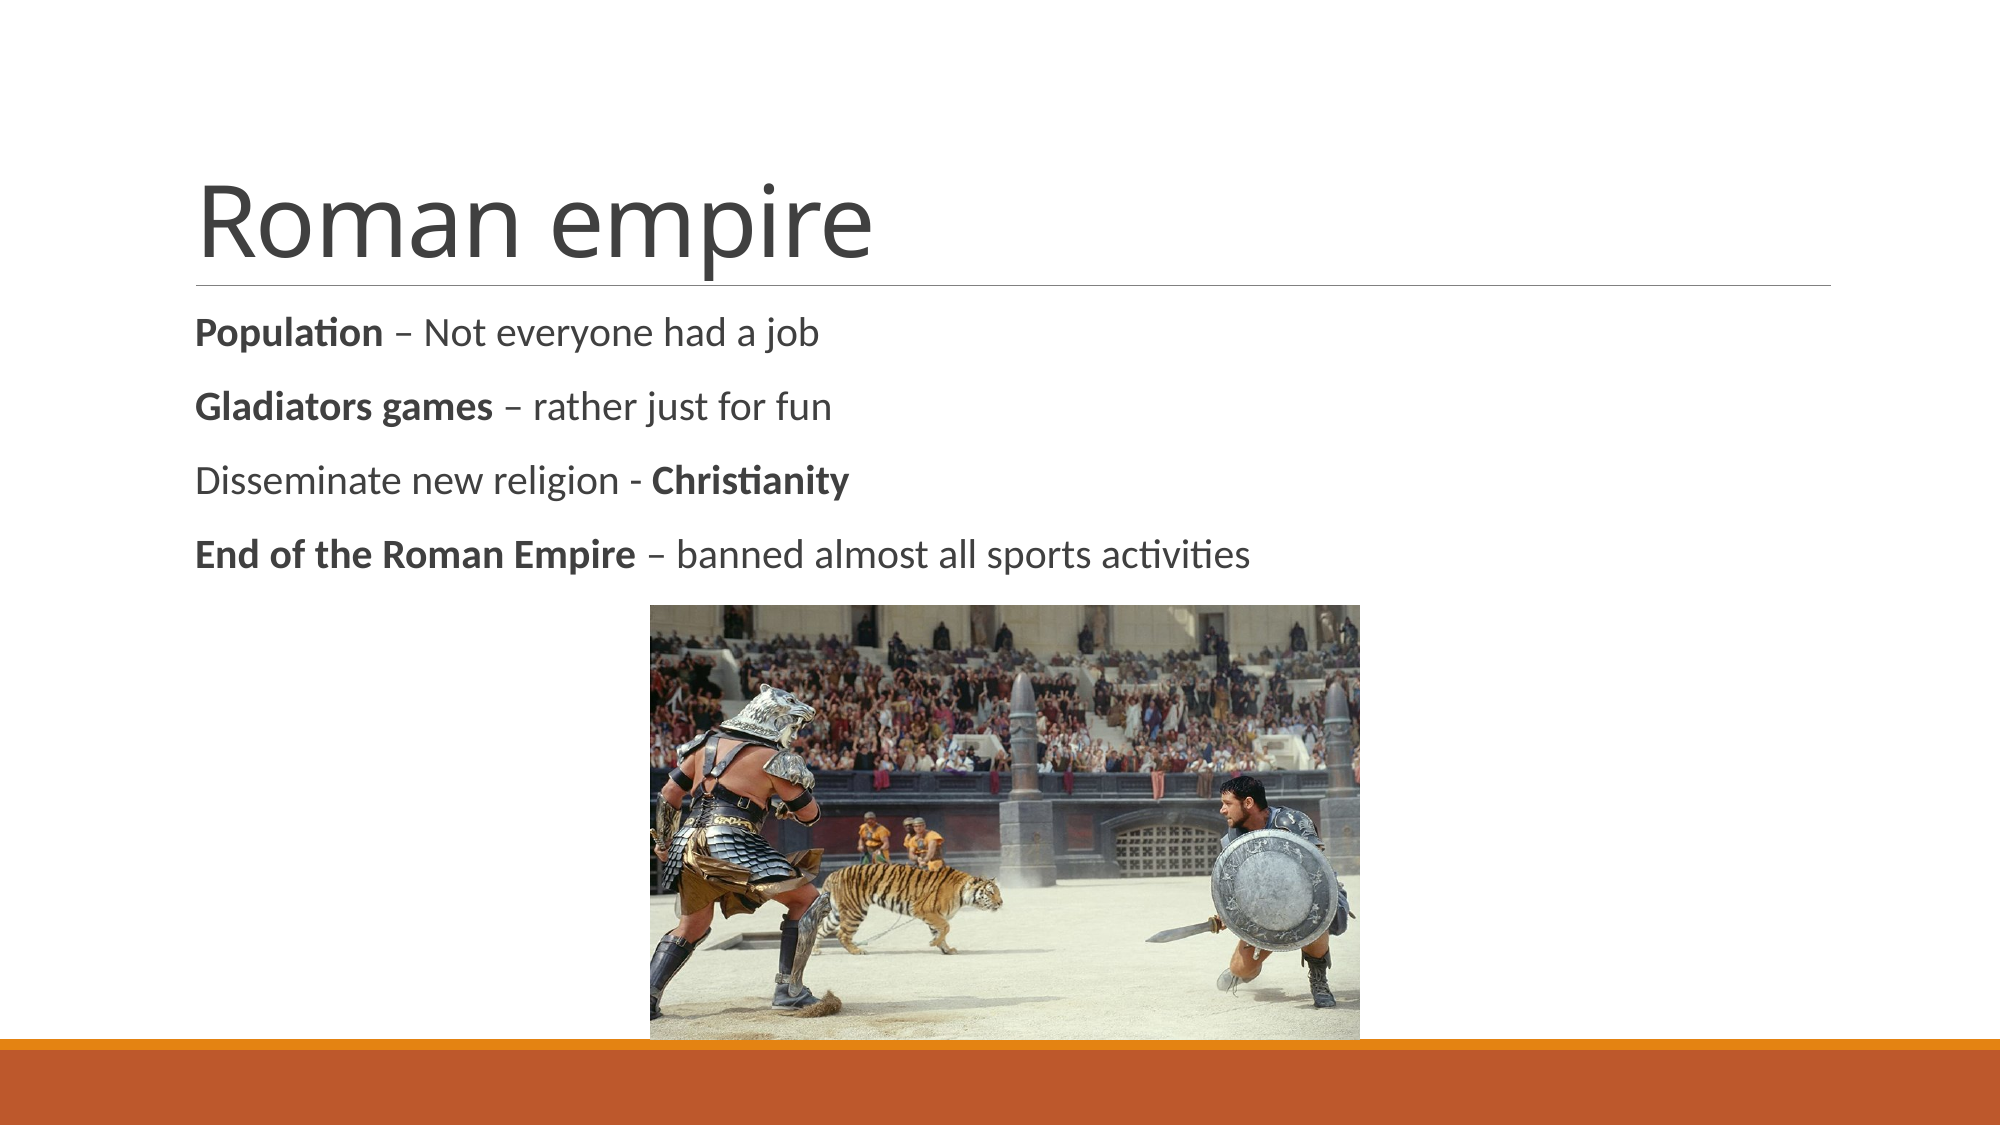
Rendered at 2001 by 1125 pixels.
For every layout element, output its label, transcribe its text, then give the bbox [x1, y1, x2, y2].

picture [649, 604, 1361, 1040]
title Roman empire [180, 47, 1830, 285]
list Population – Not everyone had a job Gladiators games – rather just for fun Disseminate new religion - Christianity End of the Roman Empire – banned almost all sports activities [180, 302, 1830, 963]
